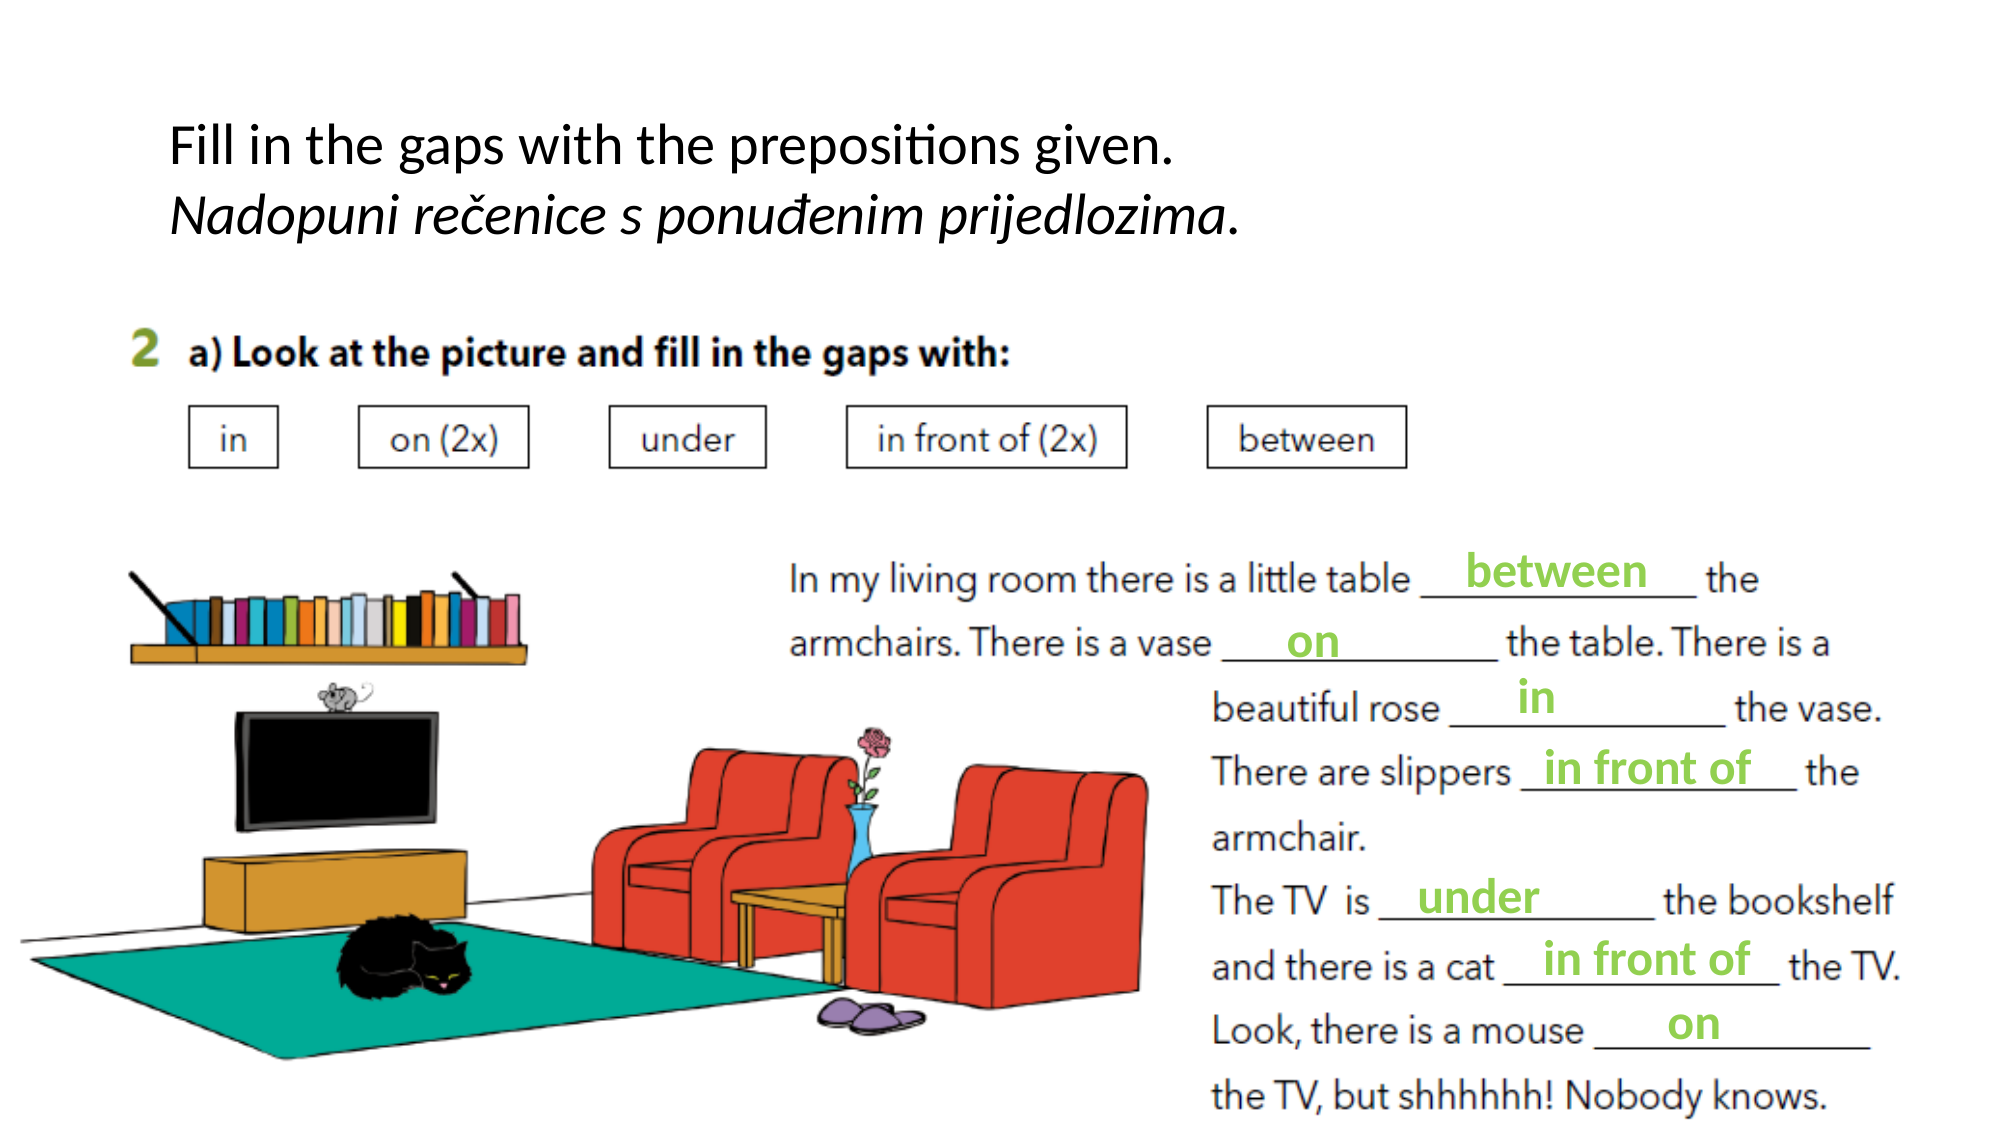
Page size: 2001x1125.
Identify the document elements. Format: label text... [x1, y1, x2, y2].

text_box Fill in the gaps with the prepositions given. Nadopuni rečenice s ponuđenim prijedlozima. [154, 98, 1783, 254]
picture [17, 313, 1919, 1125]
